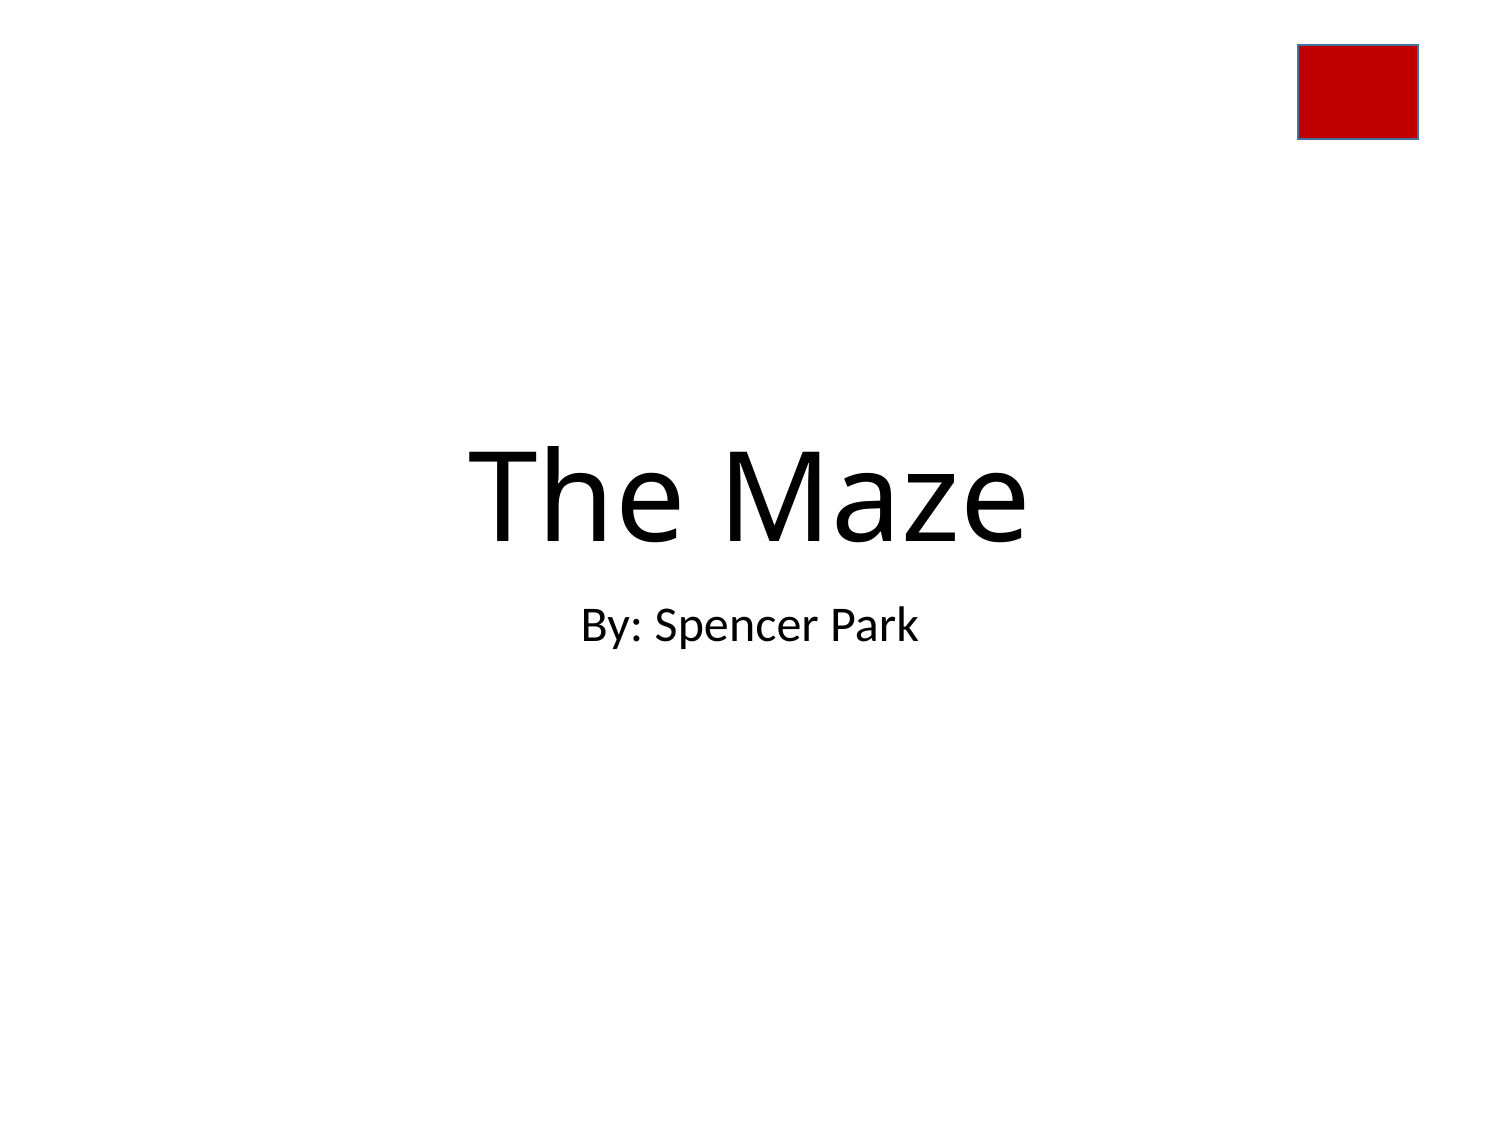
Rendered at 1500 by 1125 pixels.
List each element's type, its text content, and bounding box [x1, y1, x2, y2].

text_box [1297, 44, 1419, 140]
title The Maze [112, 184, 1388, 576]
subtitle By: Spencer Park [187, 590, 1313, 863]
